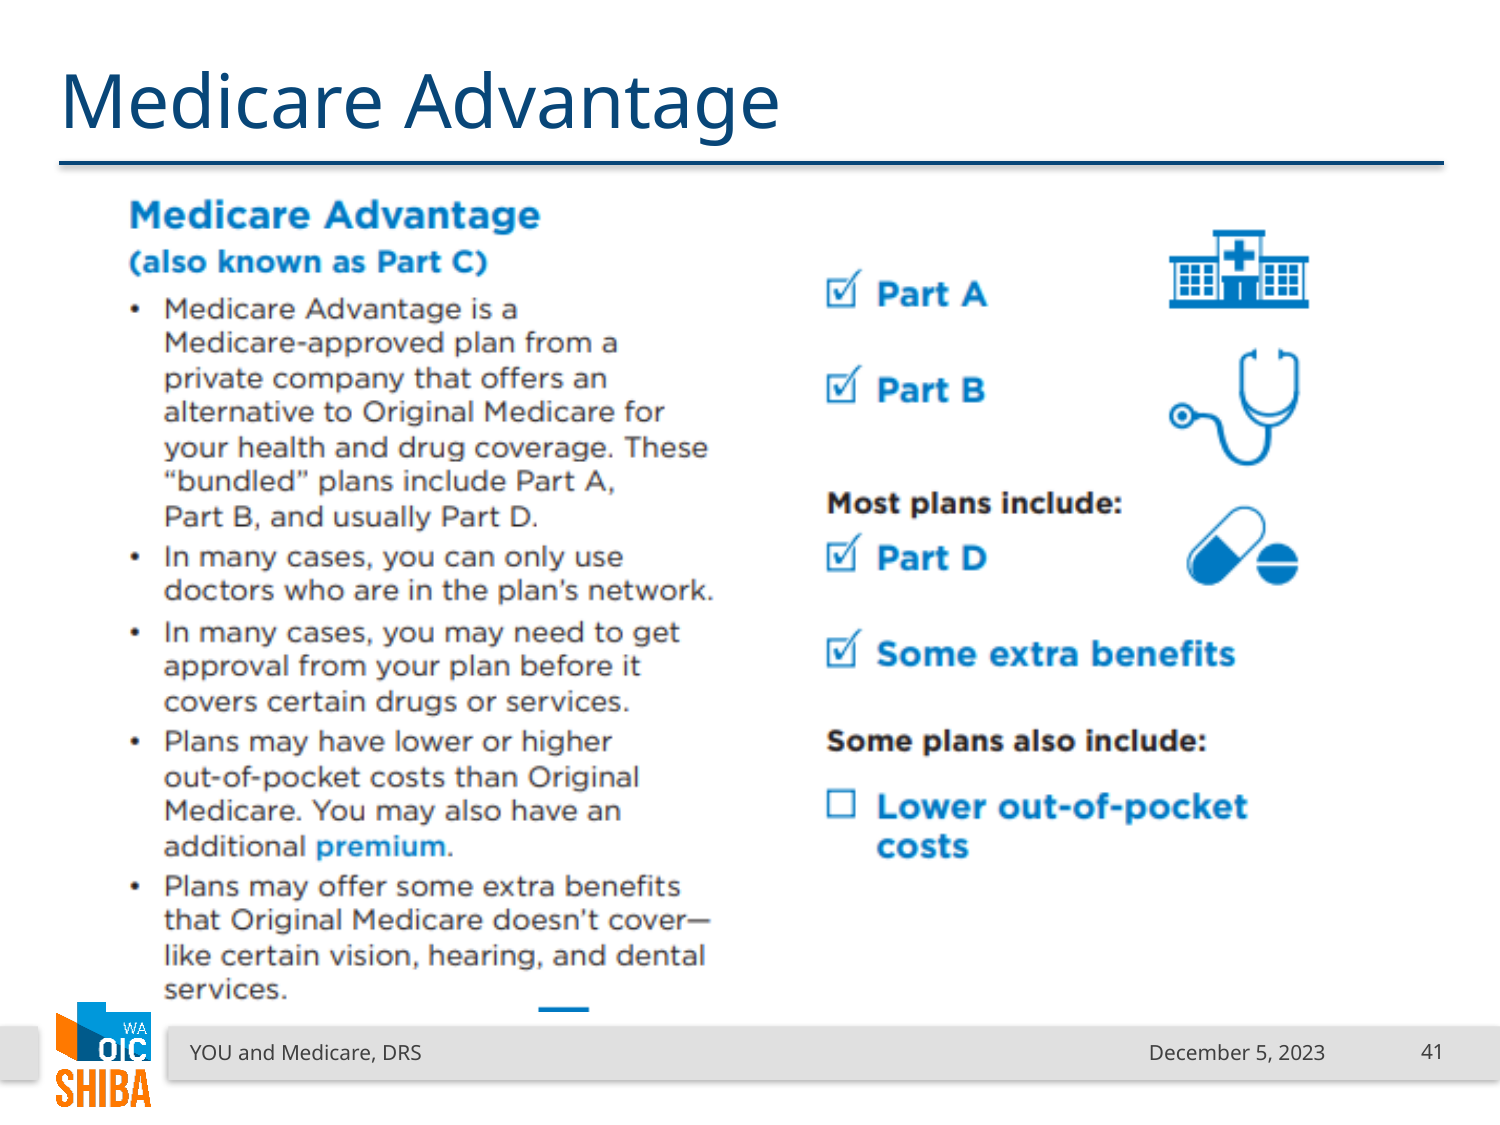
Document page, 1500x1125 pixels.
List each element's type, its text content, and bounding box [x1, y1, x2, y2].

slide_number 41 [1339, 1035, 1445, 1069]
title Medicare Advantage [59, 53, 1445, 164]
picture [56, 1002, 151, 1107]
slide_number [975, 1035, 1326, 1069]
footer YOU and Medicare, DRS [190, 1035, 785, 1069]
picture [105, 186, 1377, 1013]
